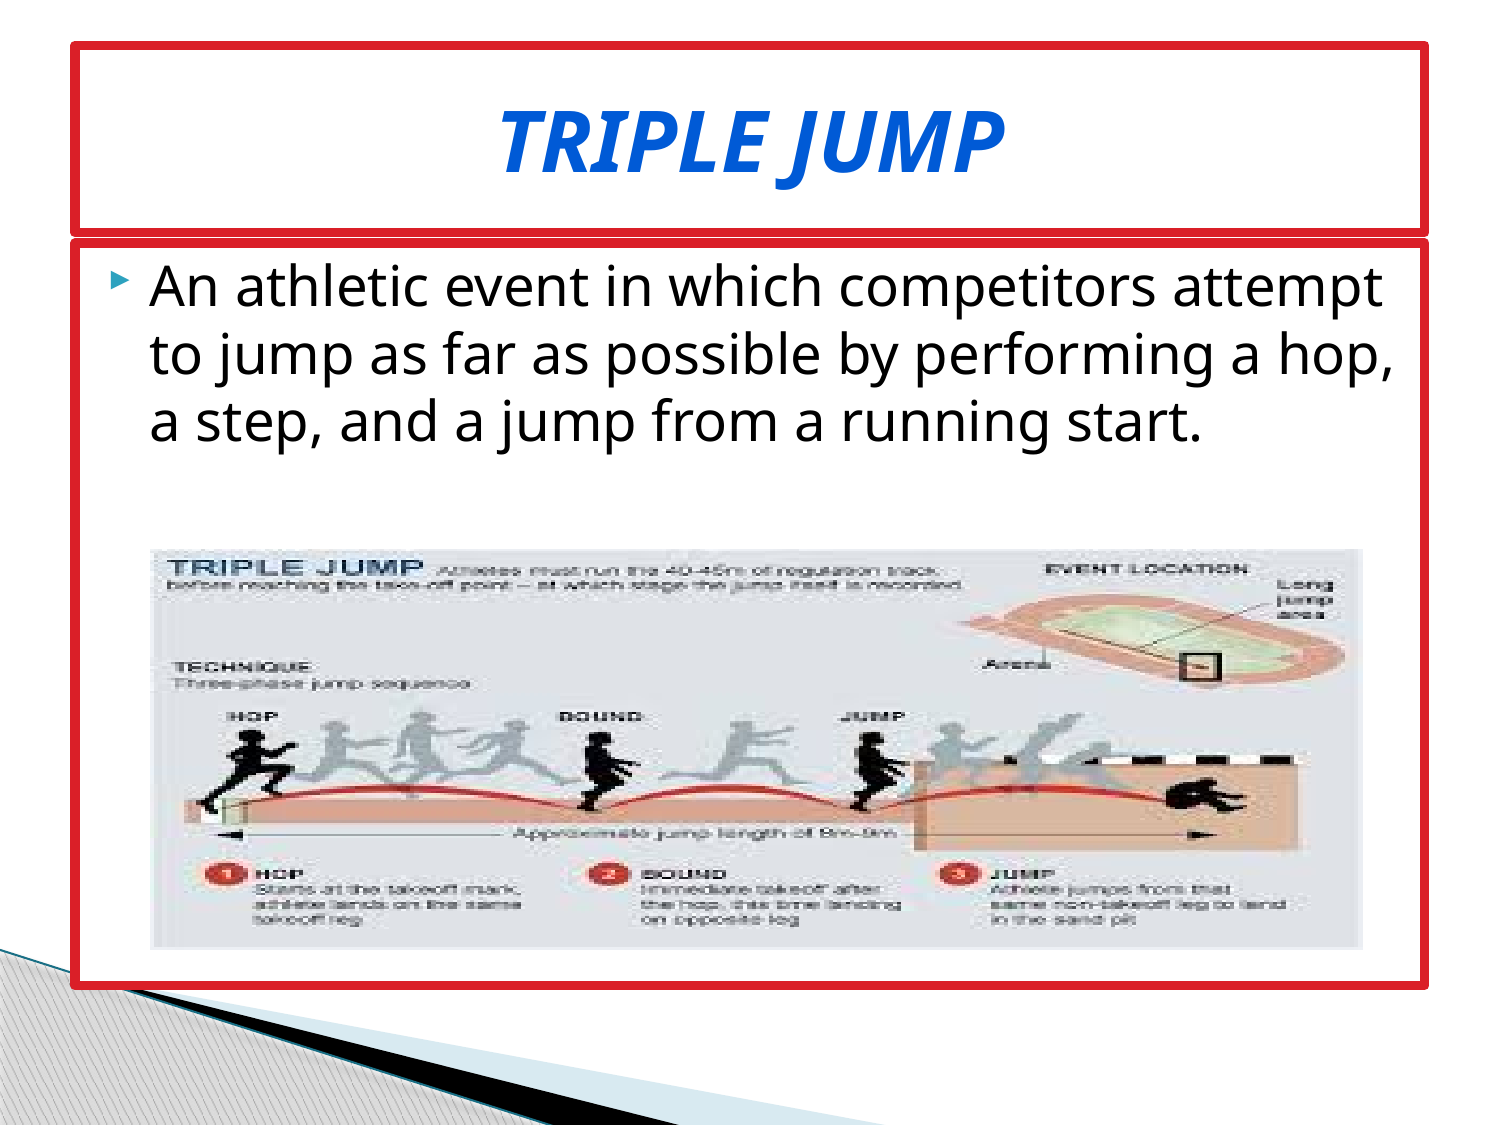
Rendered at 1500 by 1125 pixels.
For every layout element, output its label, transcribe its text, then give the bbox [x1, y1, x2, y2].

picture [149, 549, 1363, 951]
title Triple Jump [70, 41, 1429, 237]
list An athletic event in which competitors attempt to jump as far as possible by performing a hop, a step, and a jump from a running start. [70, 238, 1429, 990]
